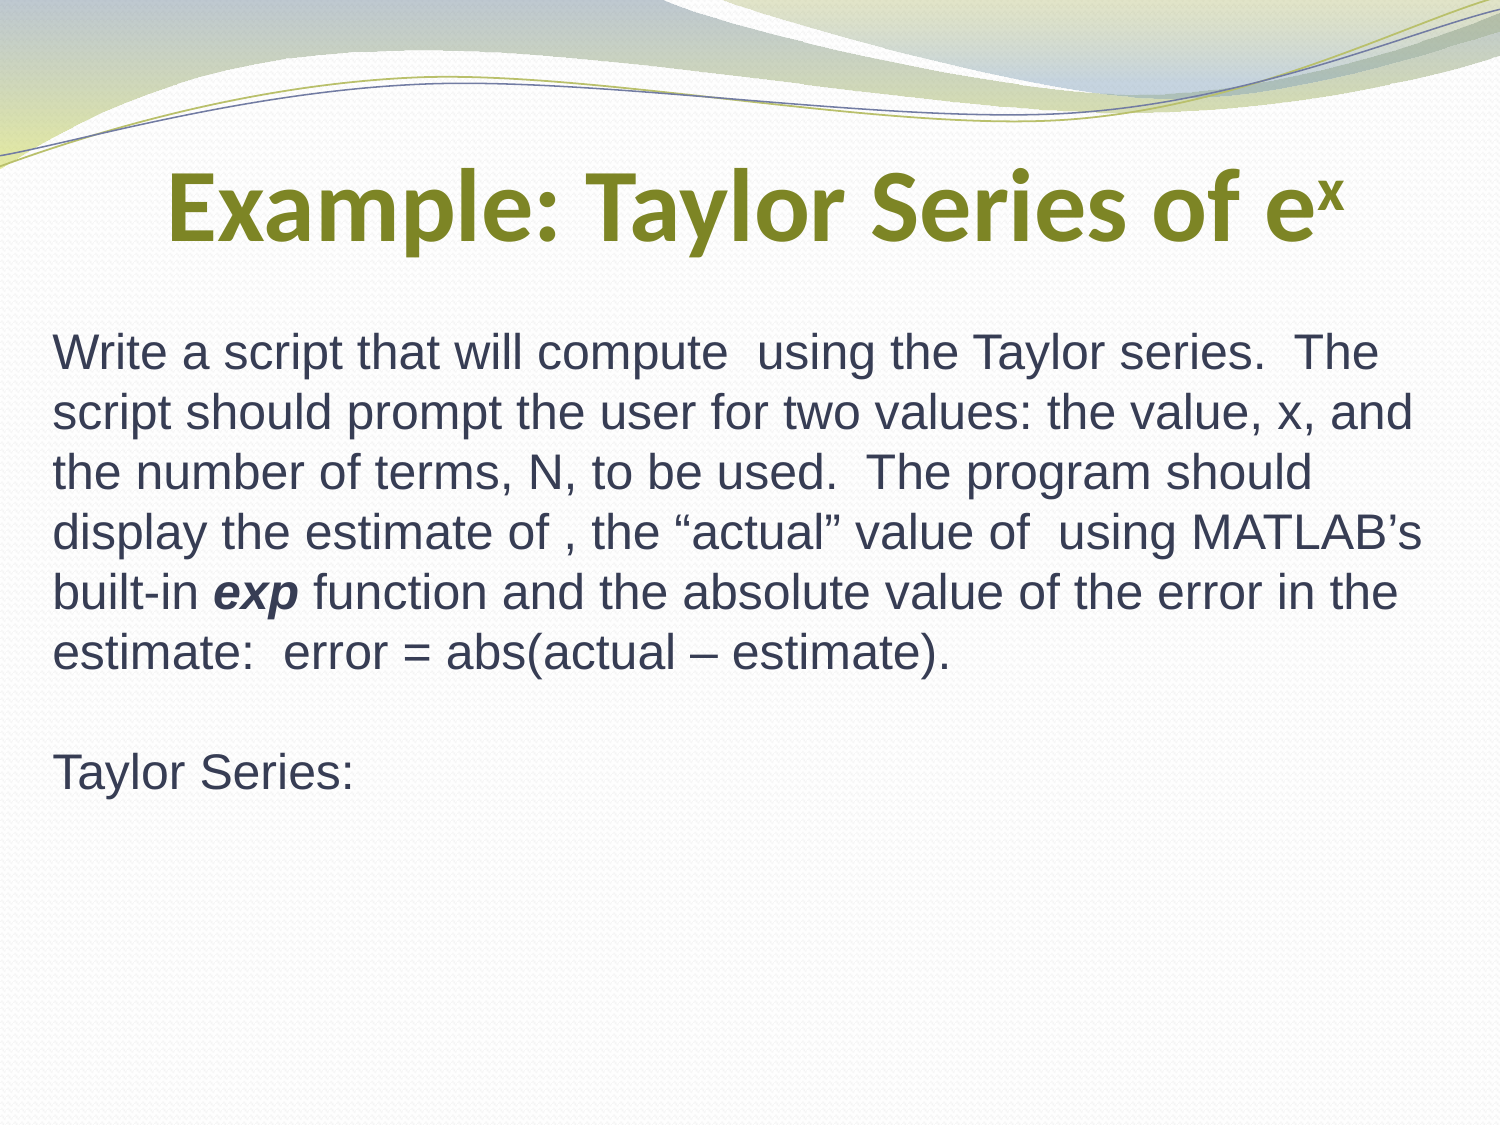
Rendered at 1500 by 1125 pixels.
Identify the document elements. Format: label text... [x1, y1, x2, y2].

title Example: Taylor Series of ex [75, 75, 1438, 263]
